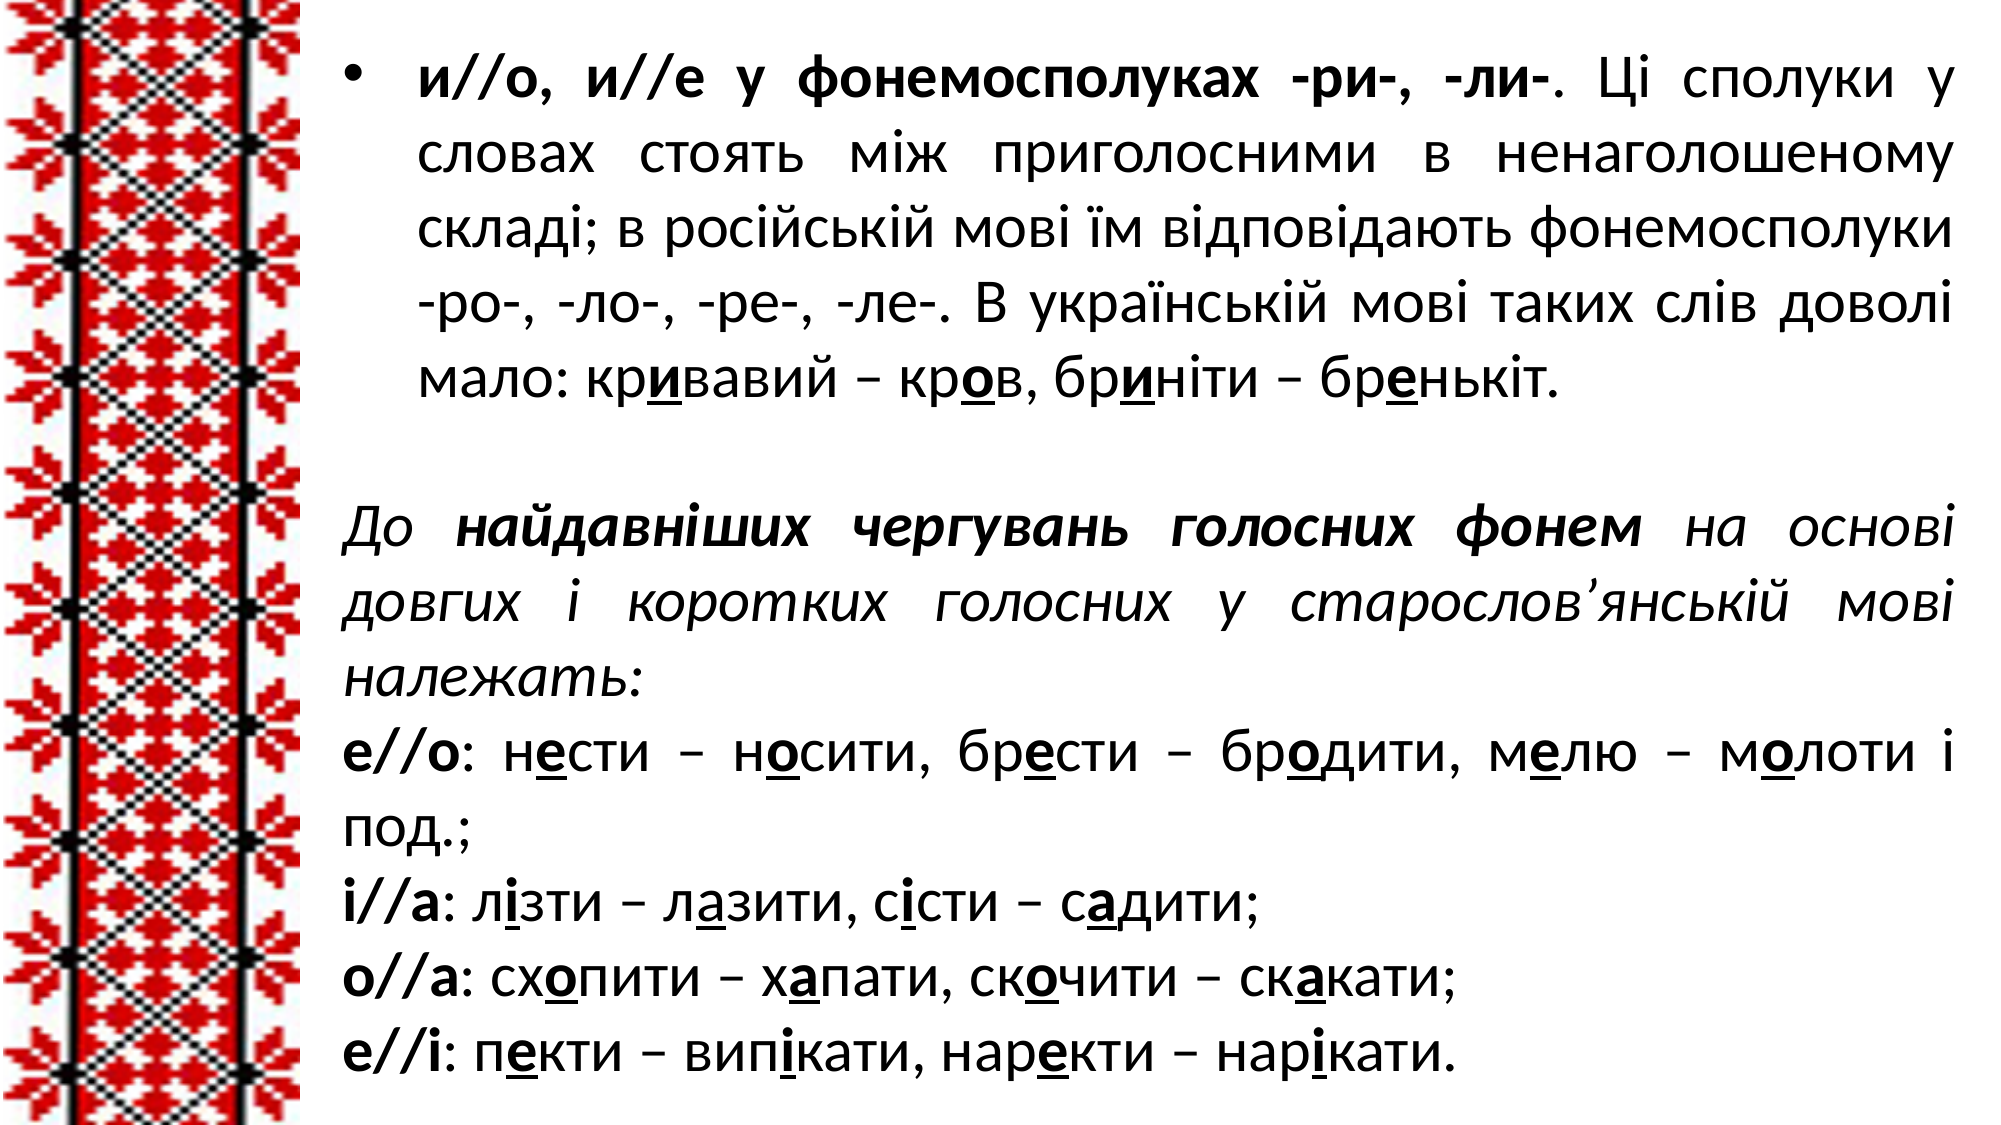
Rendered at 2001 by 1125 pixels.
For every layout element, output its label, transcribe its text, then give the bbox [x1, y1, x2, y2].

text_box и//о, и//е у фонемосполуках -ри-, -ли-. Ці сполуки у словах стоять між приголосними в ненаголошеному складі; в російській мові їм відповідають фонемосполуки -ро-, -ло-, -ре-, -ле-. В українській мові таких слів доволі мало: кривавий – кров, бриніти – бренькіт. До найдавніших чергувань голосних фонем на основі довгих і коротких голосних у старослов’янській мові належать: е//о: нести – носити, брести – бродити, мелю – молоти і под.; і//а: лізти – лазити, сісти – садити; о//а: схопити – хапати, скочити – скакати; е//і: пекти – випікати, наректи – нарікати. [327, 27, 1972, 1092]
picture [3, 0, 300, 1125]
